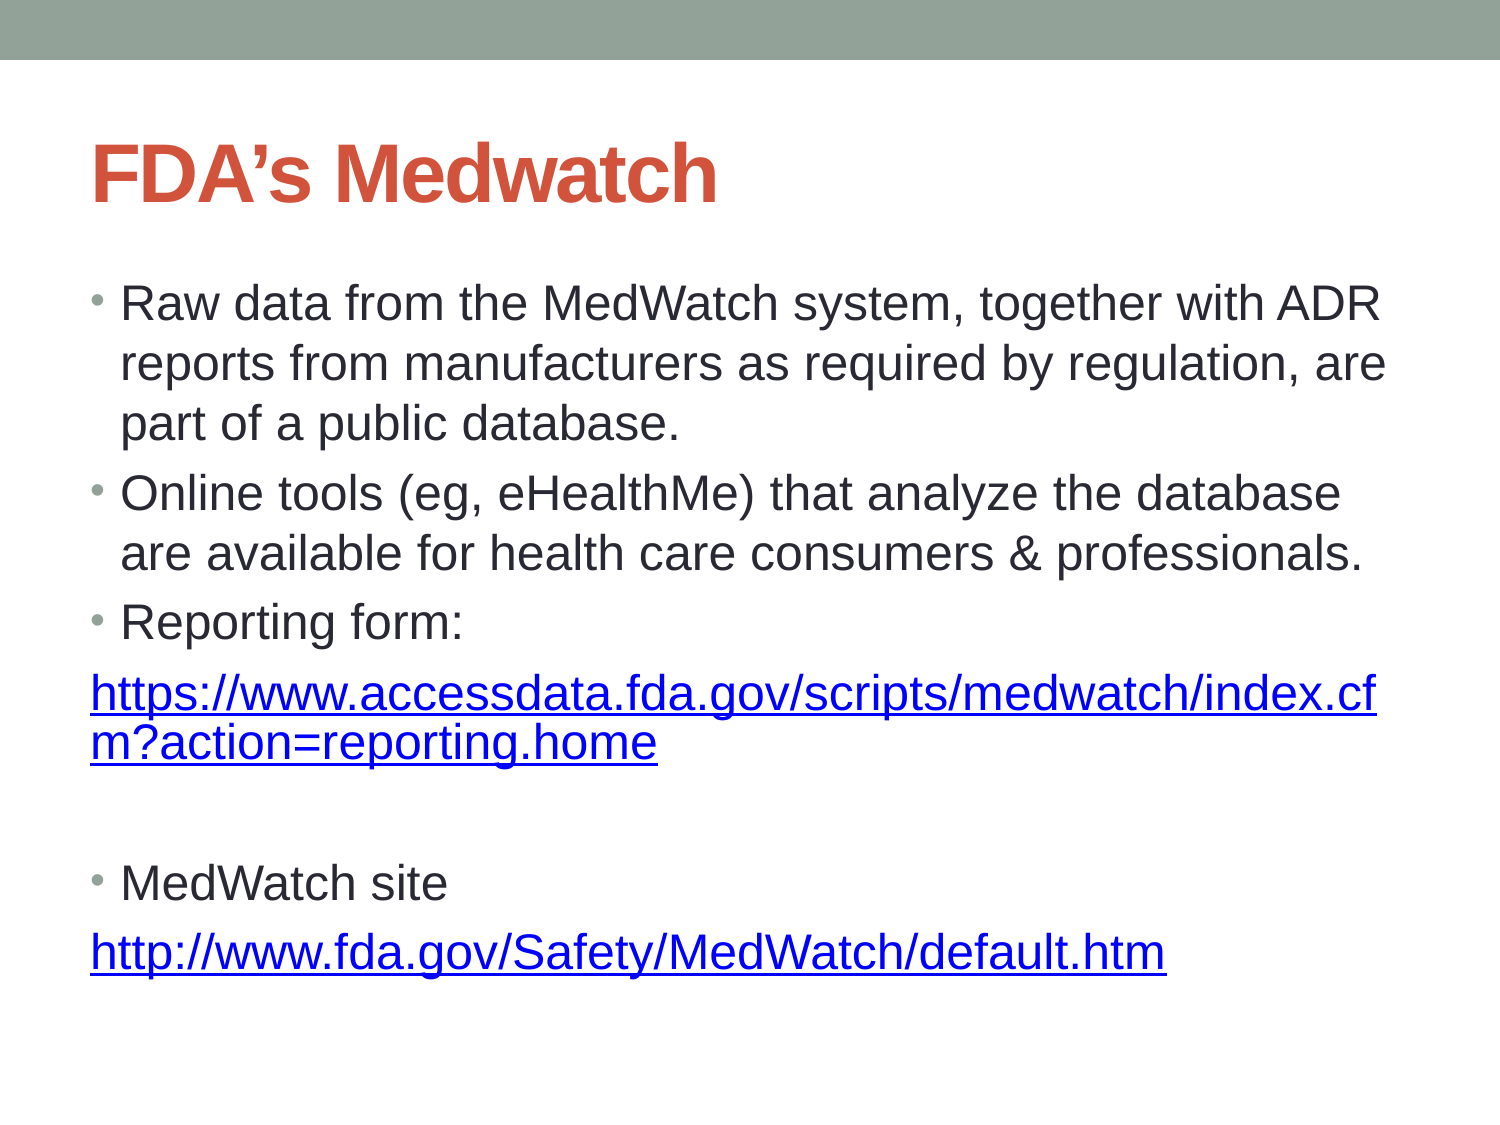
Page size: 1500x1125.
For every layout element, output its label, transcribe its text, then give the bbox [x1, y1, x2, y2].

list Raw data from the MedWatch system, together with ADR reports from manufacturers as required by regulation, are part of a public database. Online tools (eg, eHealthMe) that analyze the database are available for health care consumers & professionals. Reporting form: https://www.accessdata.fda.gov/scripts/medwatch/index.cfm?action=reporting.home MedWatch site http://www.fda.gov/Safety/MedWatch/default.htm [75, 262, 1425, 1063]
title FDA’s Medwatch [75, 87, 1425, 250]
